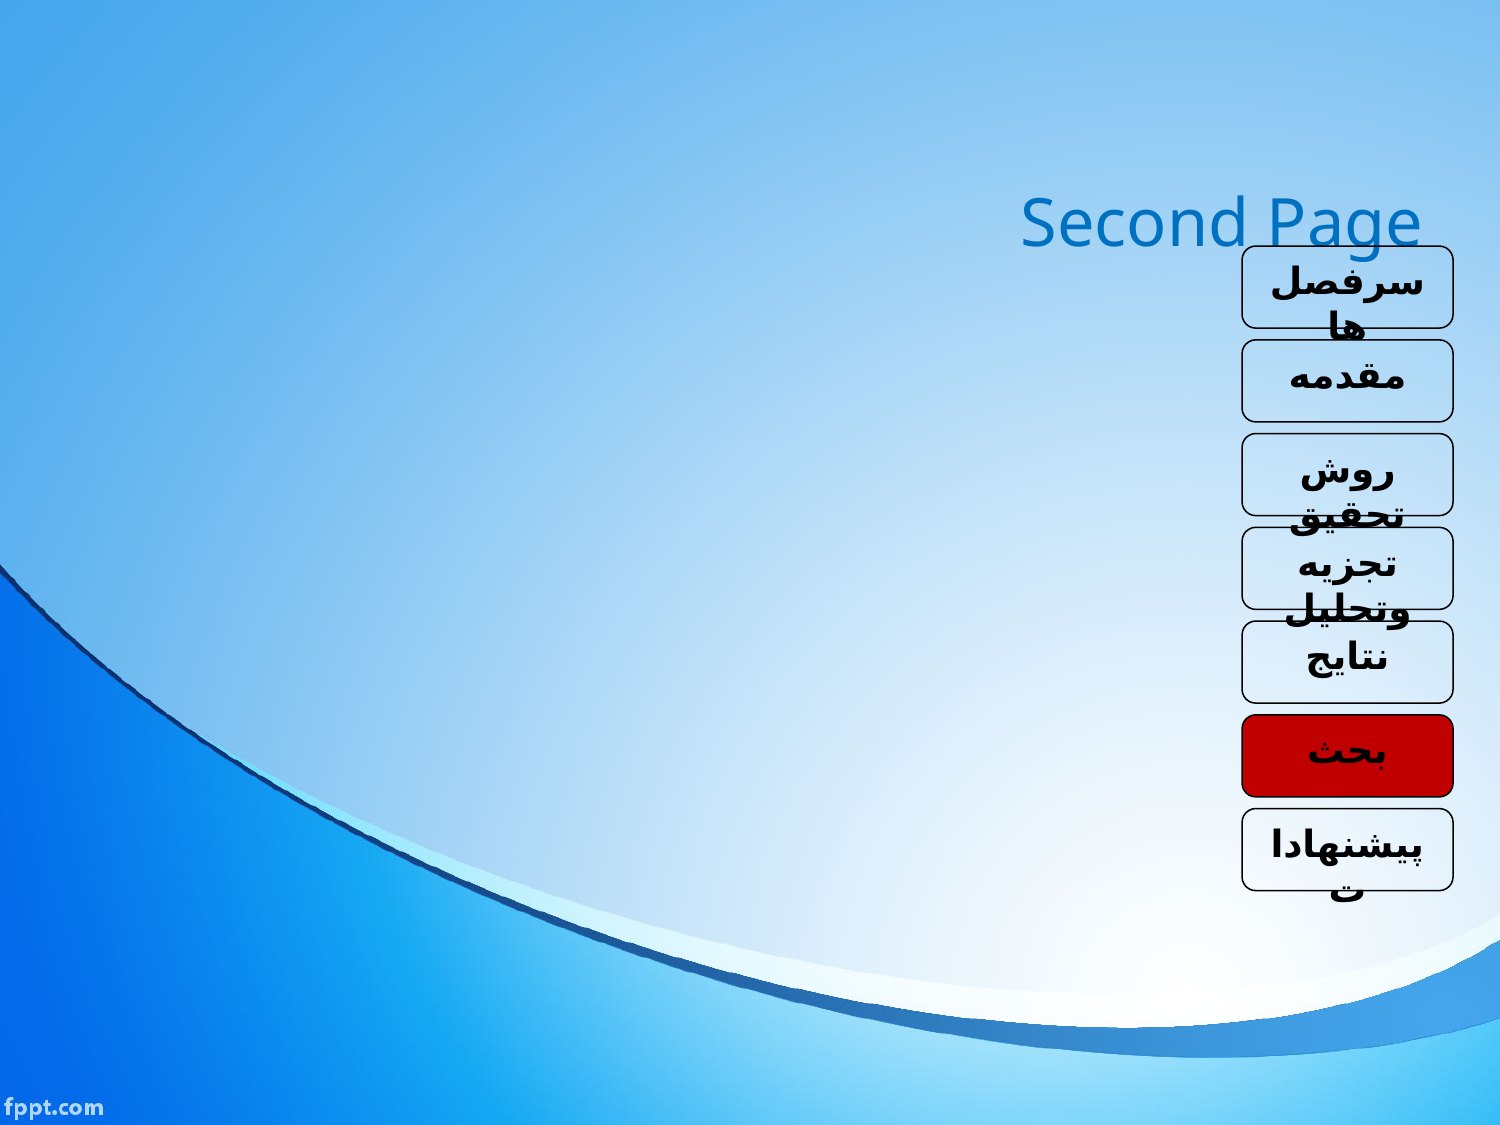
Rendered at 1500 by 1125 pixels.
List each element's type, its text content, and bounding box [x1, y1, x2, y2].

text_box پیشنهادات [1242, 808, 1454, 891]
text_box روش تحقیق [1242, 433, 1454, 516]
text_box Second Page [679, 172, 1439, 290]
text_box نتایج [1242, 621, 1454, 704]
text_box بحث [1242, 714, 1454, 797]
text_box مقدمه [1242, 339, 1454, 422]
picture [0, 0, 1500, 1125]
text_box تجزیه وتحلیل [1242, 527, 1454, 610]
text_box سرفصل ها [1242, 246, 1454, 329]
